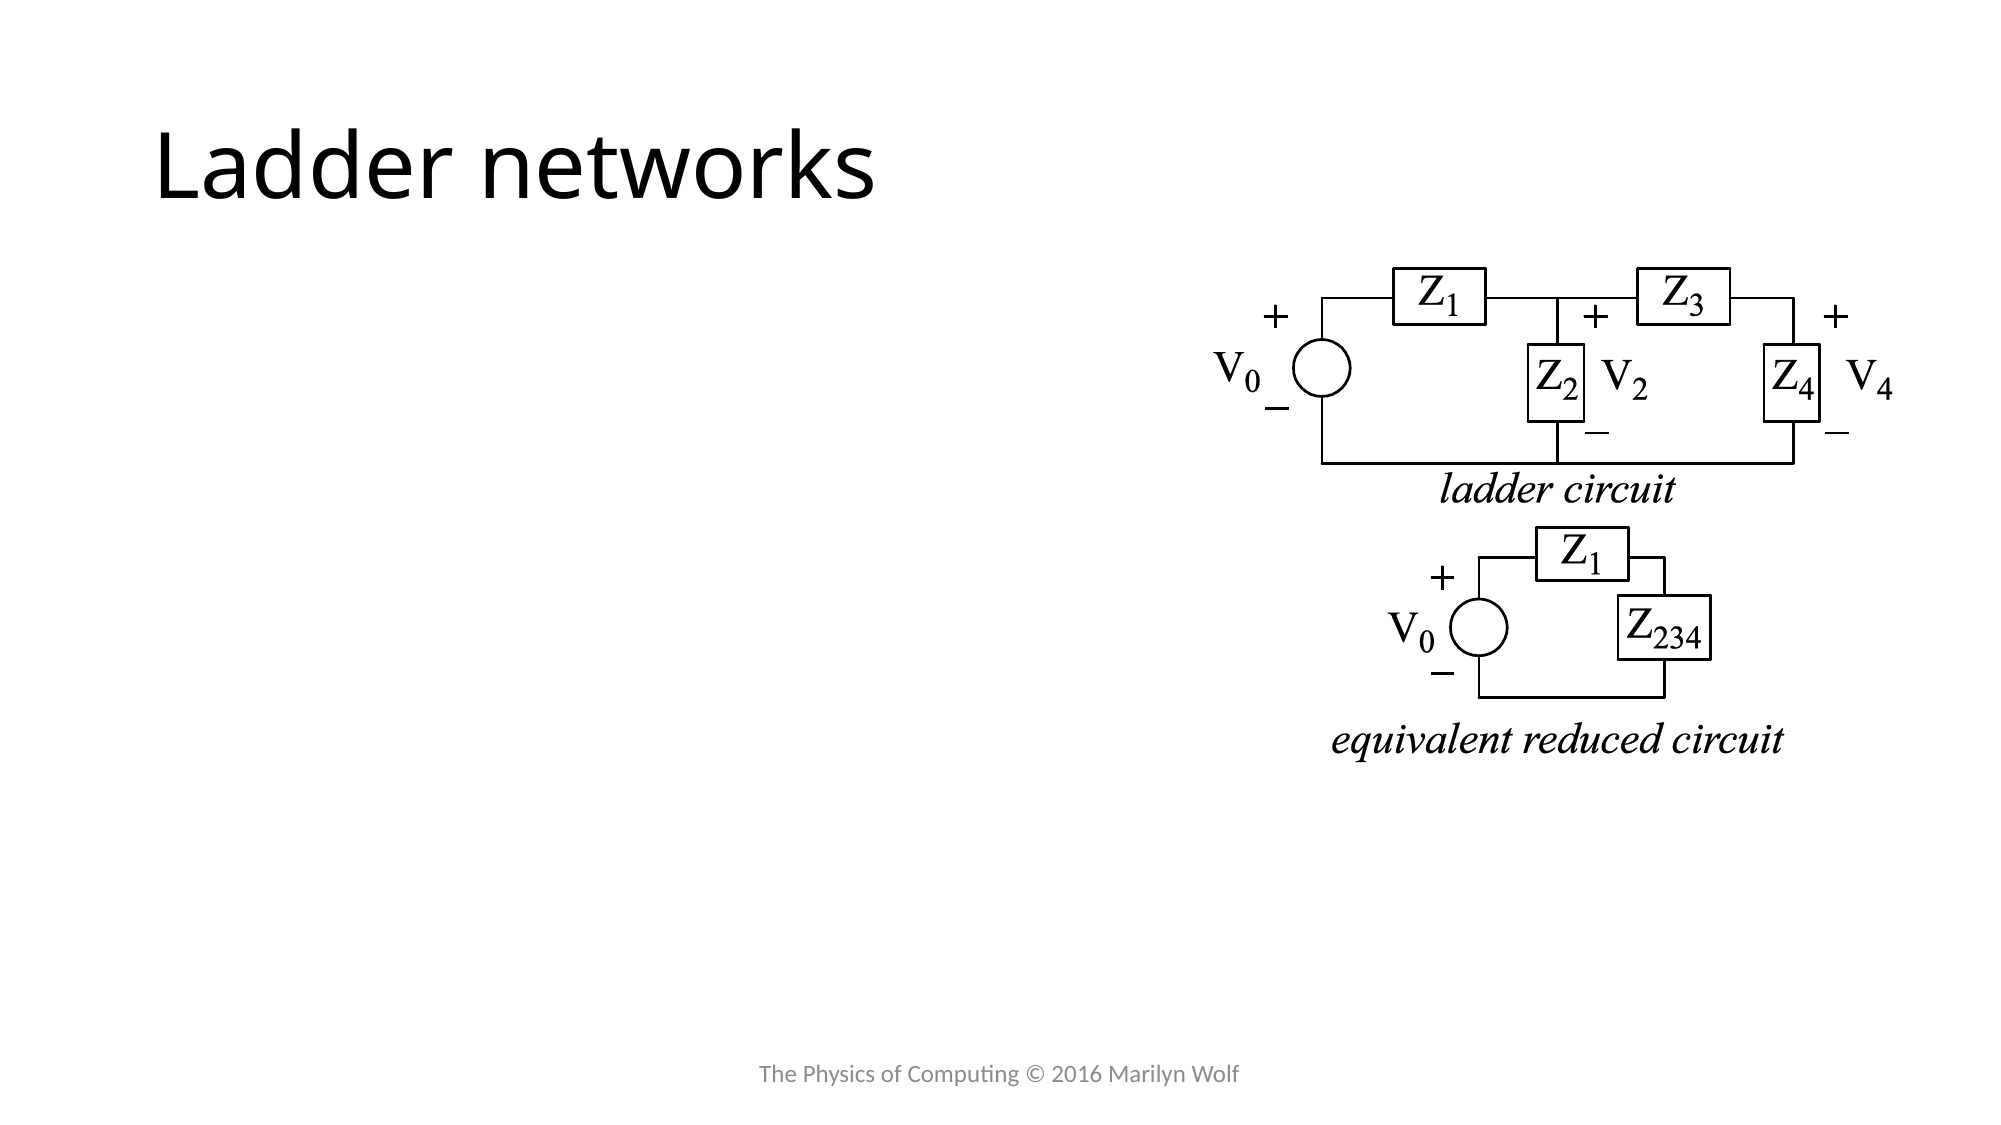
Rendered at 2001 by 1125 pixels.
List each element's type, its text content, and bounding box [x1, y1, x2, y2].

title Ladder networks [137, 59, 1863, 278]
footer The Physics of Computing © 2016 Marilyn Wolf [662, 1042, 1338, 1103]
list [1213, 265, 1897, 767]
